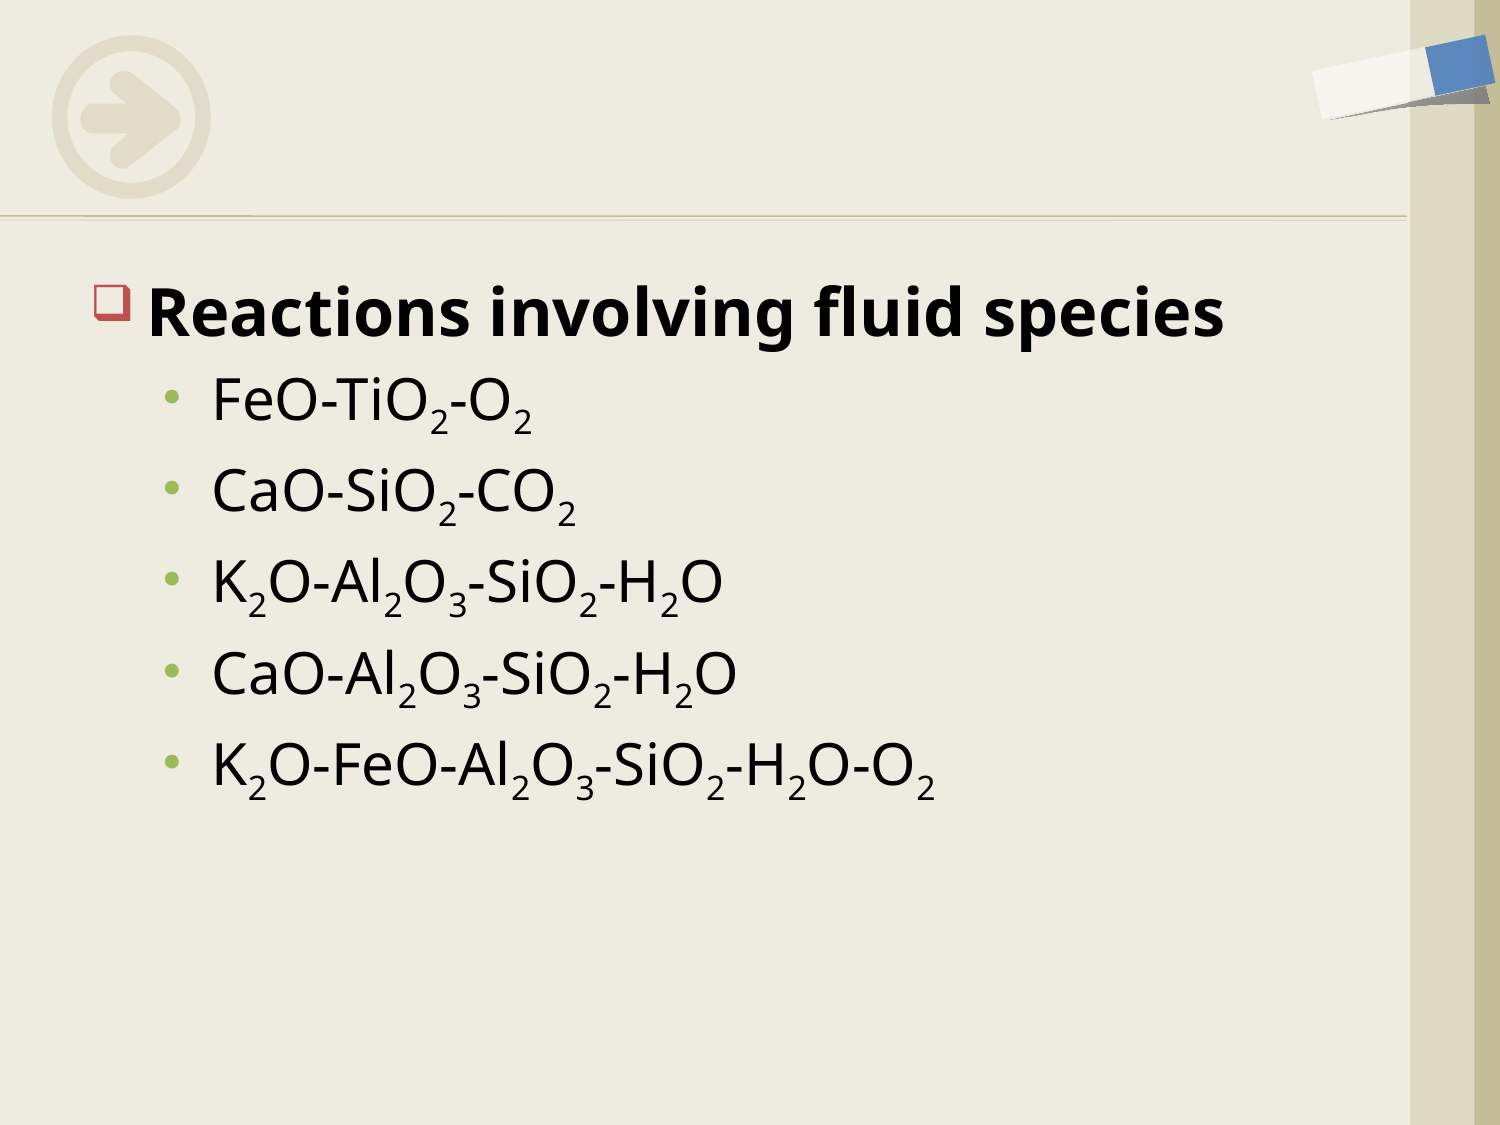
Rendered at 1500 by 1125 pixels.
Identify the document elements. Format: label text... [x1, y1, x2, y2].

list Reactions involving fluid species FeO-TiO2-O2 CaO-SiO2-CO2 K2O-Al2O3-SiO2-H2O CaO-Al2O3-SiO2-H2O K2O-FeO-Al2O3-SiO2-H2O-O2 [75, 262, 1406, 1005]
